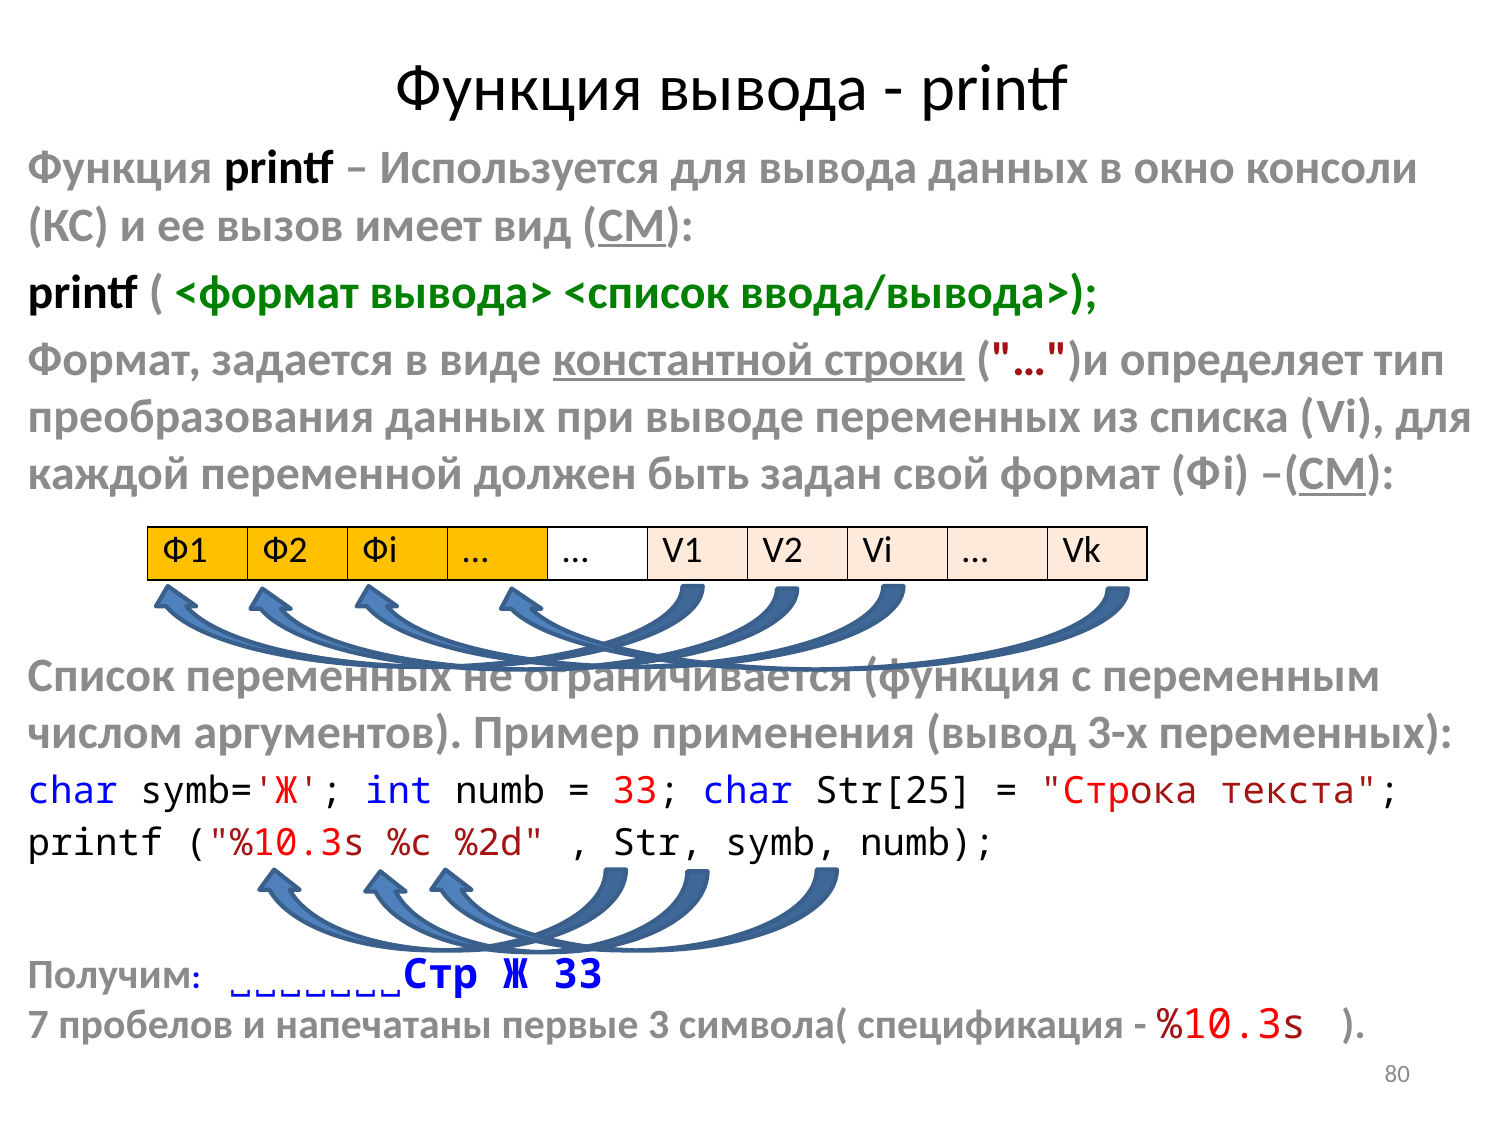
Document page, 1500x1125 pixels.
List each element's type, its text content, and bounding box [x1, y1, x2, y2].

table_header … [948, 528, 1047, 579]
text_box [589, 869, 710, 947]
table_header V1 [648, 528, 747, 579]
table_header … [548, 528, 647, 579]
table_header … [448, 528, 547, 579]
table_header Ф2 [248, 528, 347, 579]
slide_number 80 [1074, 1042, 1425, 1103]
table_header Vk [1048, 528, 1146, 579]
table_header Vi [848, 528, 947, 579]
text_box [363, 869, 588, 955]
text_box [257, 867, 484, 953]
text_box [535, 867, 629, 938]
title Функция вывода - printf [171, 19, 1294, 128]
table_header Фi [348, 528, 447, 579]
text_box Функция printf – Используется для вывода данных в окно консоли (КС) и ее вызов имеет вид (СМ): printf ( <формат вывода> <список ввода/вывода>); Формат, задается в виде константной строки ("…")и определяет тип преобразования данных при выводе переменных из списка (Vi), для каждой переменной должен быть задан свой формат (Фi) –(СМ): Список переменных не ограничивается (функция с переменным числом аргументов). Пример применения (вывод 3-х переменных): char symb='Ж'; int numb = 33; char Str[25] = "Строка текста"; printf ("%10.3s %c %2d" , Str, symb, numb); Получим: ˽˽˽˽˽˽˽Стр Ж 33 7 пробелов и напечатаны первые 3 символа( спецификация - %10.3s ). [12, 128, 1500, 507]
table_header V2 [748, 528, 847, 579]
text_box [429, 867, 840, 953]
text_box [490, 938, 535, 948]
table_header Ф1 [148, 528, 247, 579]
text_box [147, 585, 1129, 670]
